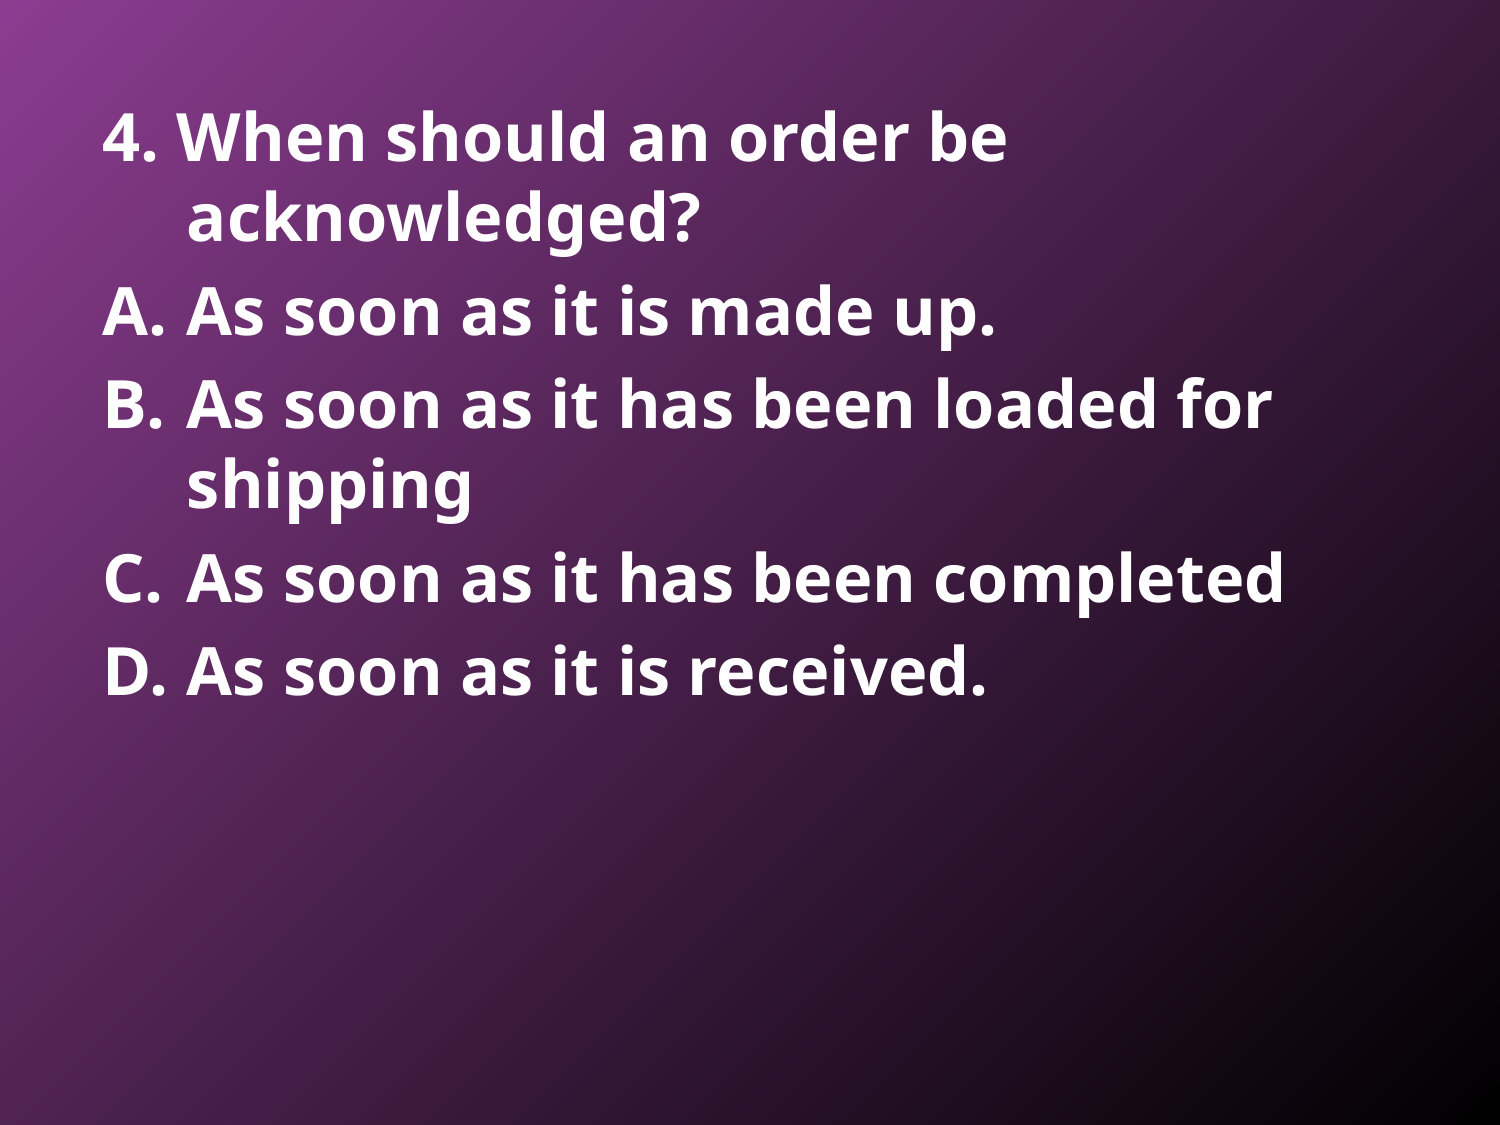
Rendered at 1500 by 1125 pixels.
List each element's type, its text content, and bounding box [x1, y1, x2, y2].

subtitle 4. When should an order be acknowledged? As soon as it is made up. As soon as it has been loaded for shipping As soon as it has been completed As soon as it is received. [87, 87, 1463, 1063]
